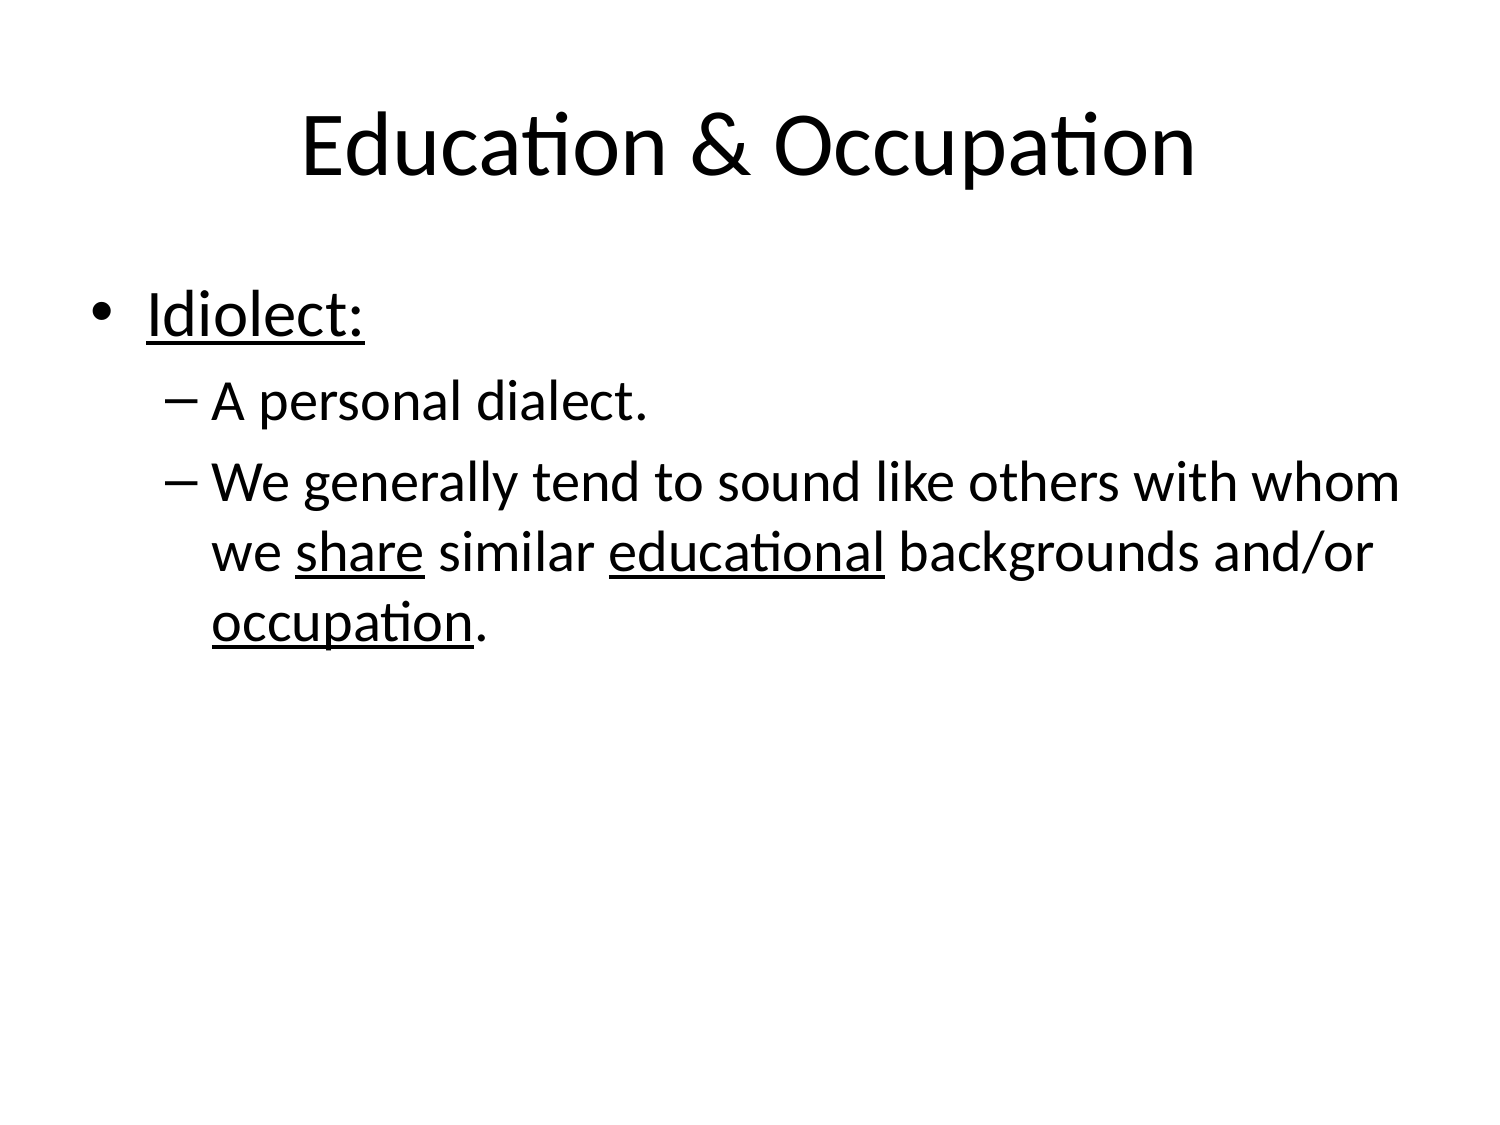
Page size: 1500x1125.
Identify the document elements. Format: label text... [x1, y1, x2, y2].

list Idiolect: A personal dialect. We generally tend to sound like others with whom we share similar educational backgrounds and/or occupation. [75, 262, 1425, 1005]
title Education & Occupation [75, 45, 1425, 233]
